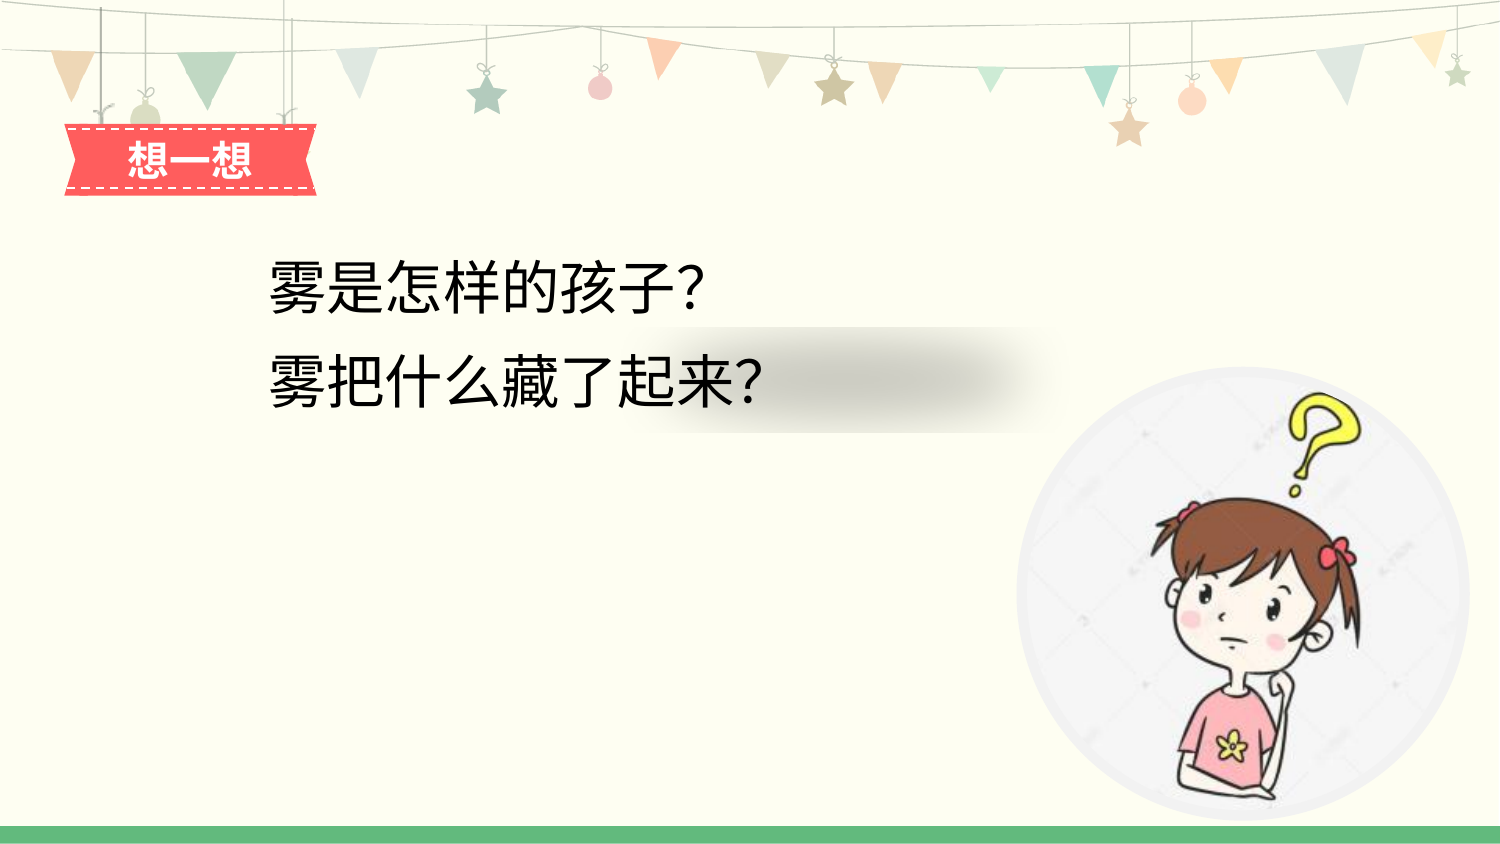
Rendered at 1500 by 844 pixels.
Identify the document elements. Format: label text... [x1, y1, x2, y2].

text_box 雾是怎样的孩子？ [253, 244, 1288, 329]
text_box 雾把什么藏了起来？ [253, 338, 671, 423]
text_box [64, 0, 317, 196]
picture [1021, 371, 1465, 816]
